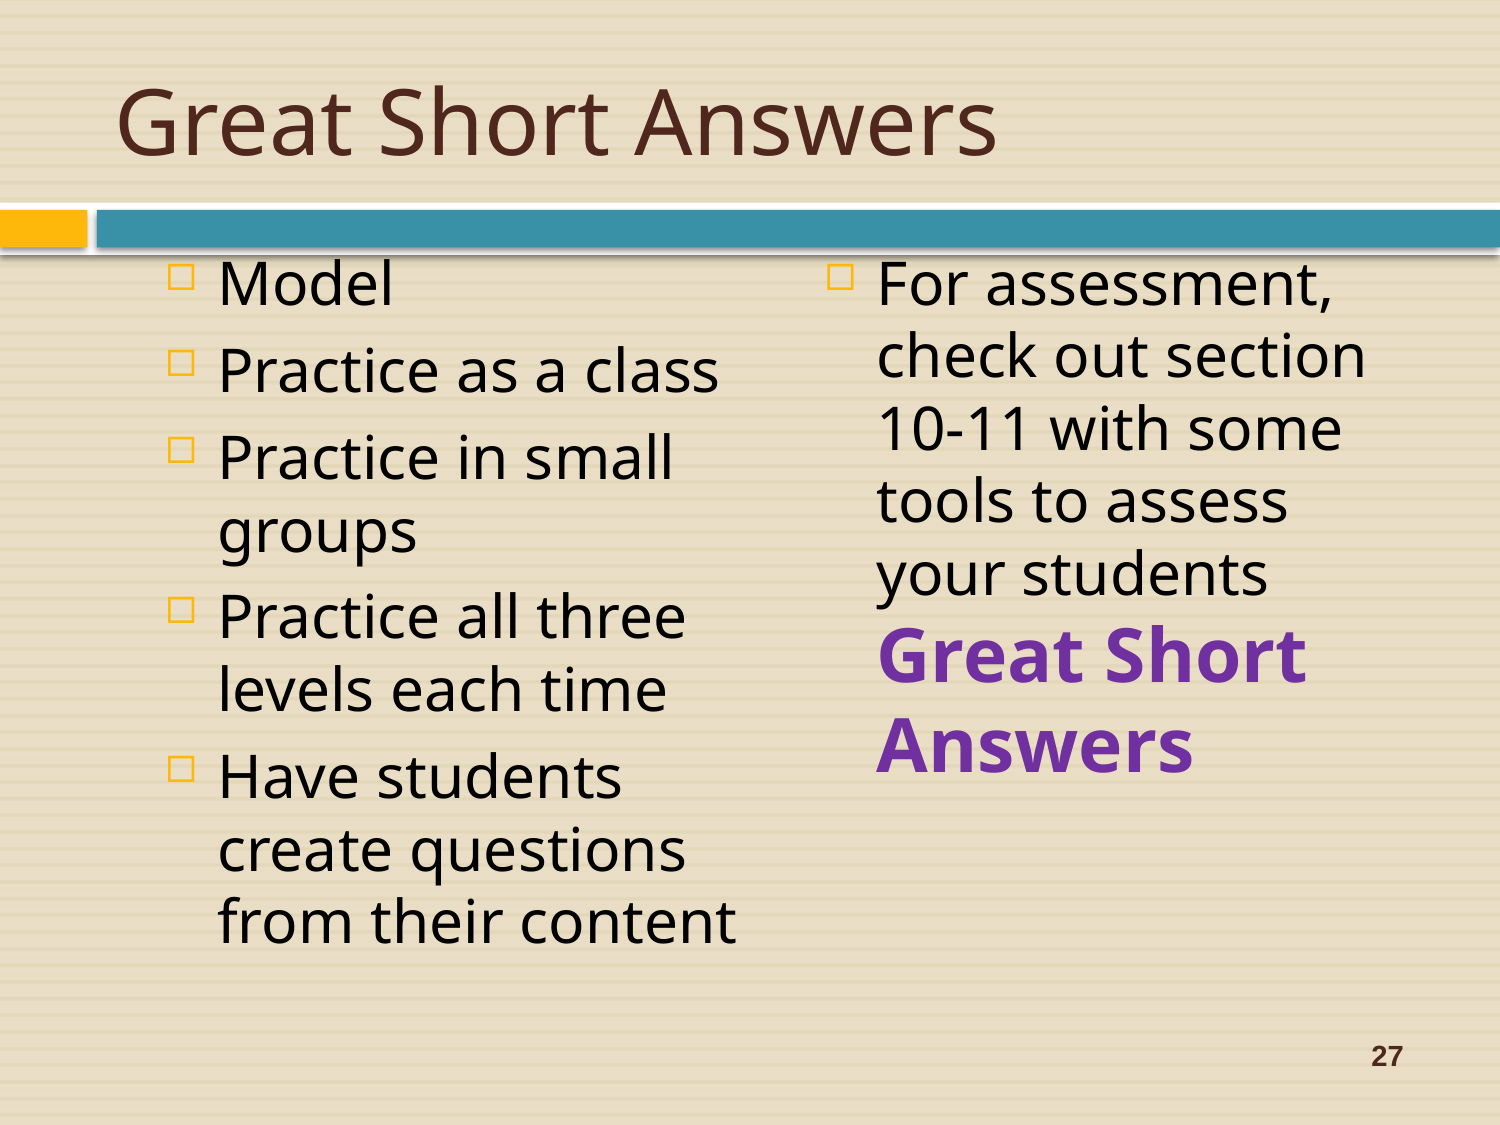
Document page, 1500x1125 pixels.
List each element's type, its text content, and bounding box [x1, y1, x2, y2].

slide_number 27 [1012, 1015, 1419, 1094]
list Model Practice as a class Practice in small groups Practice all three levels each time Have students create questions from their content [149, 237, 766, 988]
title Great Short Answers [99, 37, 1438, 201]
list For assessment, check out section 10-11 with some tools to assess your students Great Short Answers [809, 237, 1425, 988]
